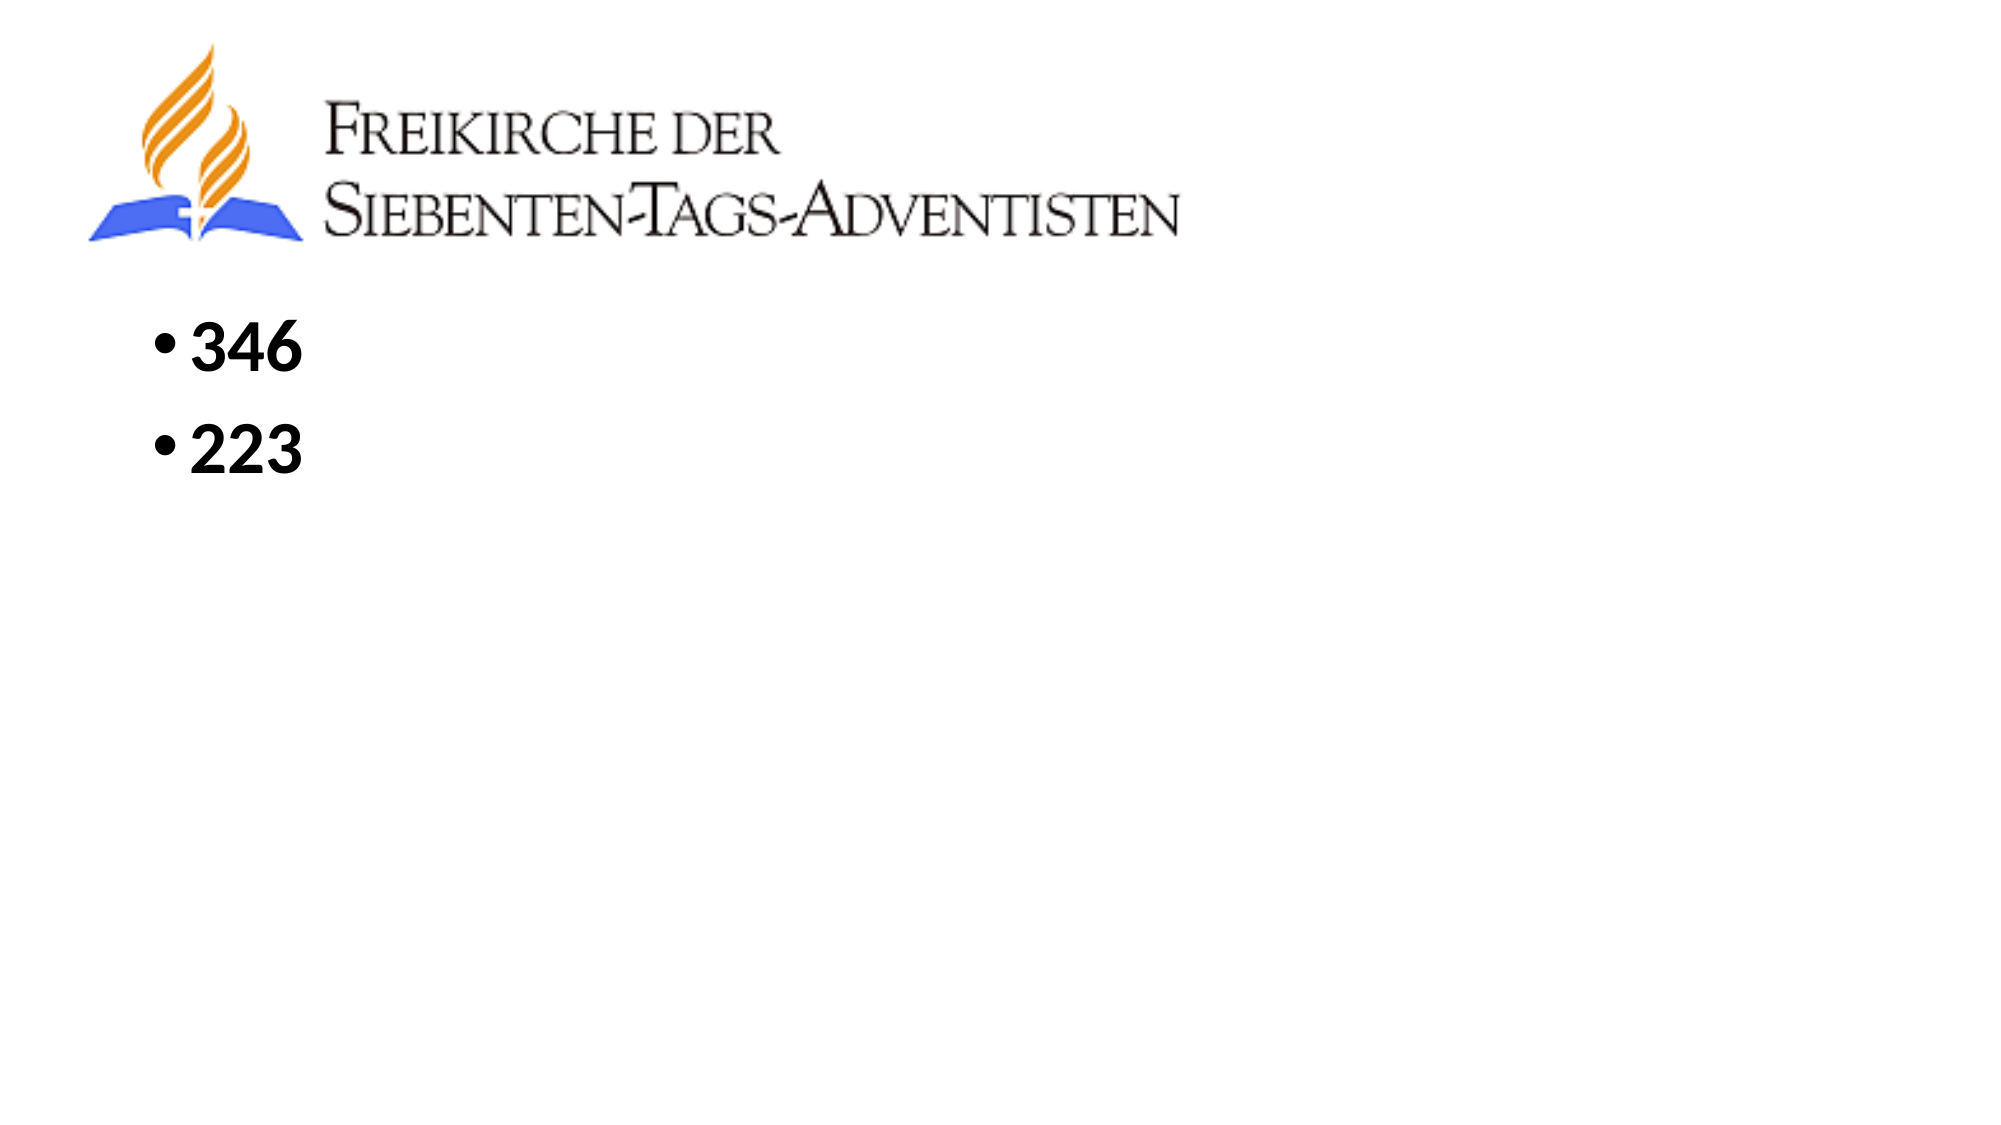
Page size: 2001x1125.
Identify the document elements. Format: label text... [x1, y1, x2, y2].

list 346 223 [137, 299, 1863, 1014]
picture [77, 37, 1185, 252]
